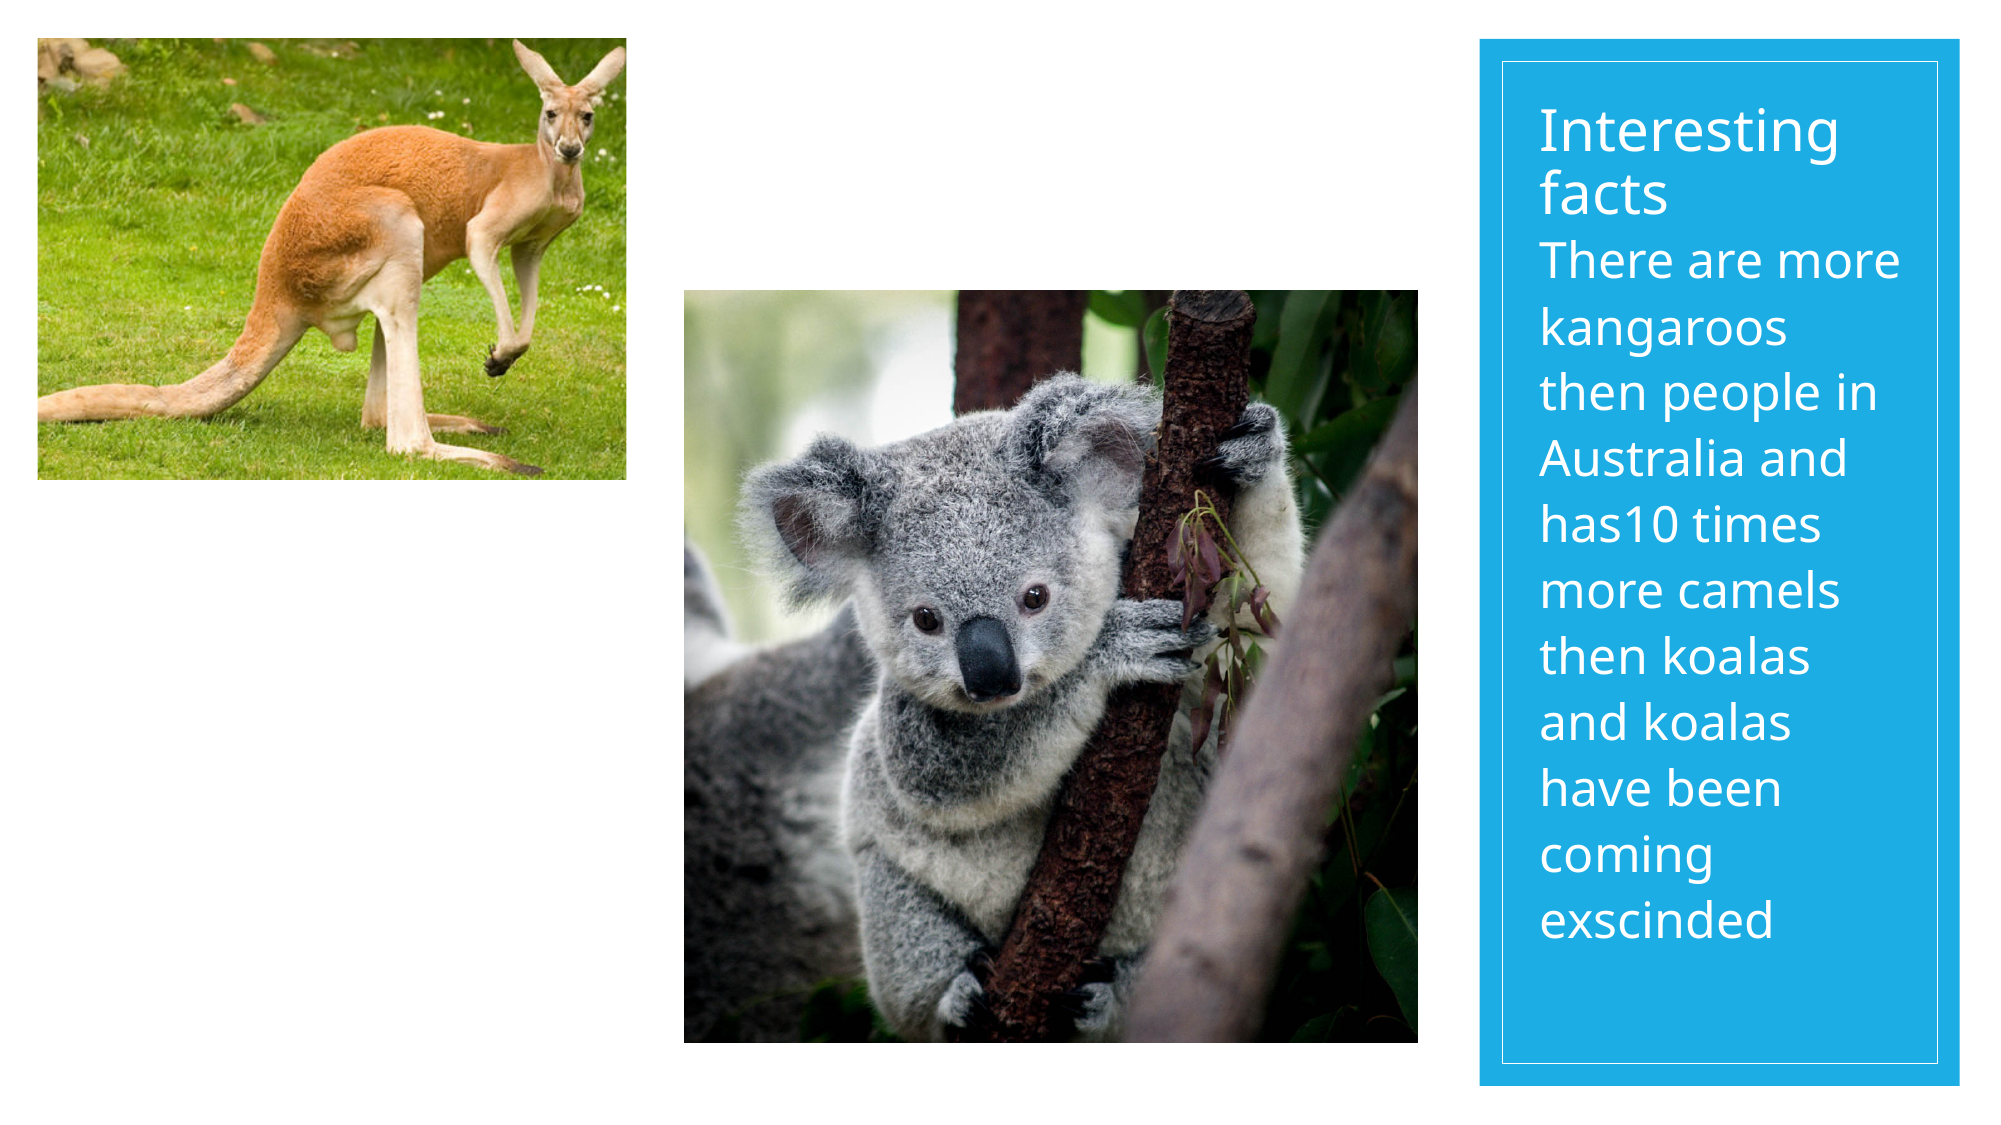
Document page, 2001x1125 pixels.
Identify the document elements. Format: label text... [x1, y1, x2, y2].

picture [684, 290, 1418, 1043]
title Interesting facts [1524, 98, 1924, 215]
picture [37, 38, 627, 480]
list There are more kangaroos then people in Australia and has10 times more camels then koalas and koalas have been coming exscinded [1524, 215, 1924, 1043]
